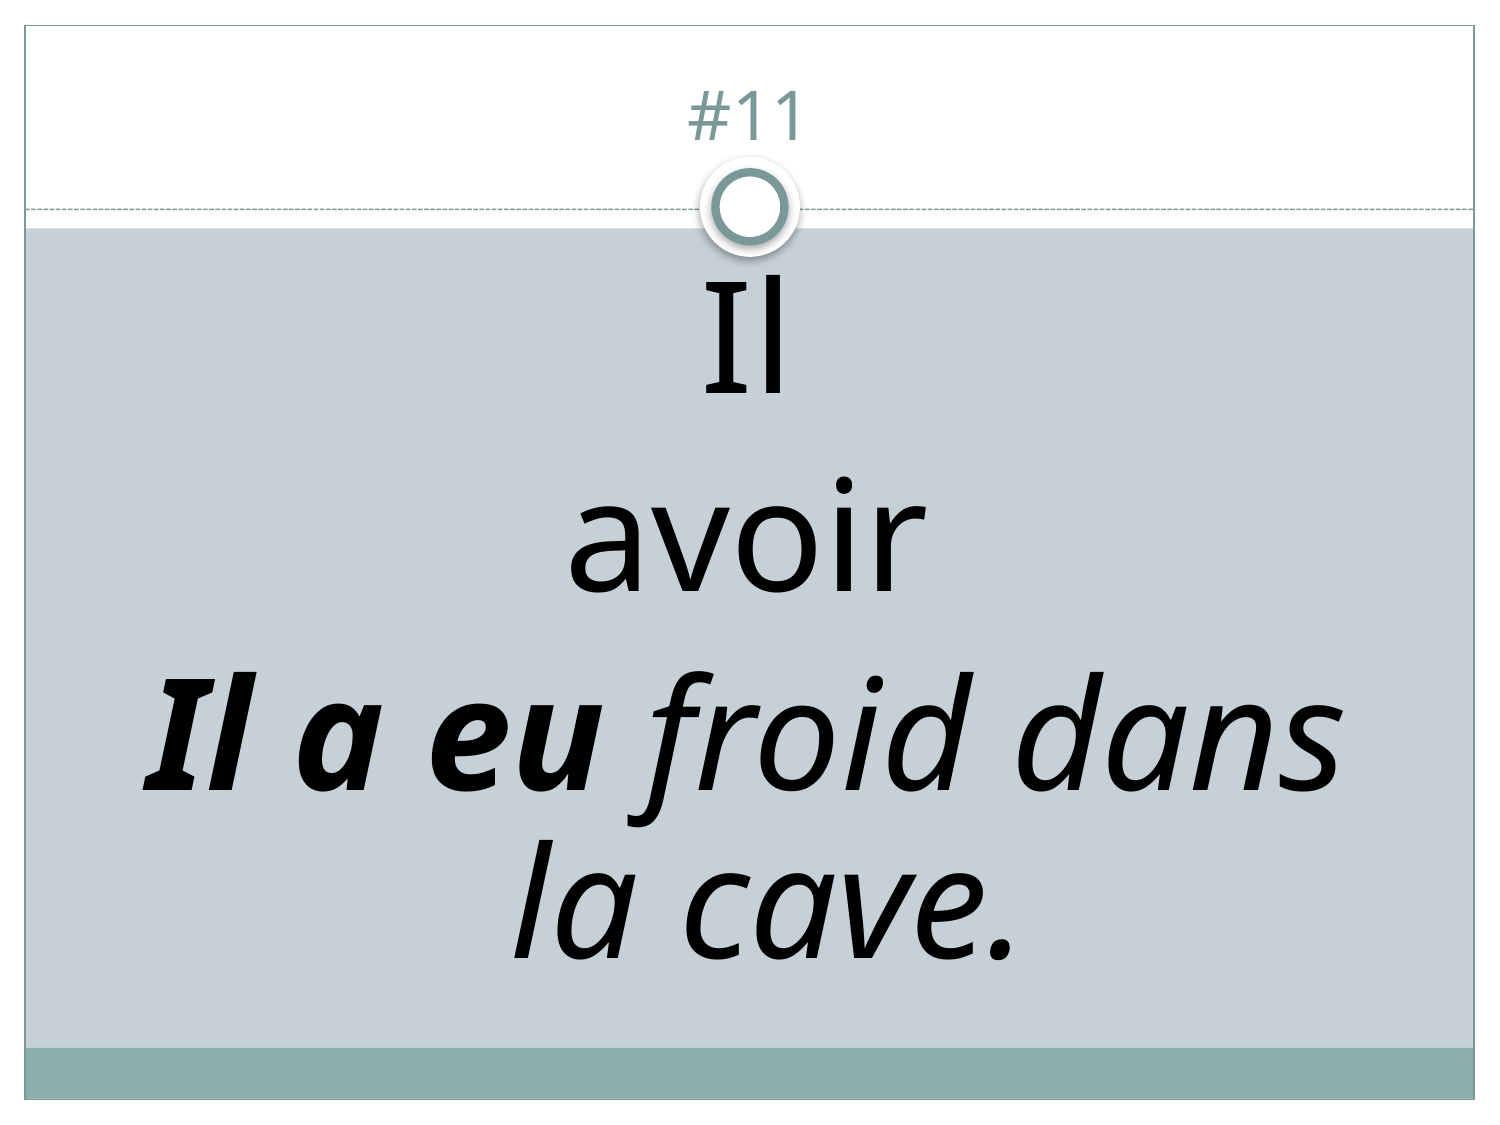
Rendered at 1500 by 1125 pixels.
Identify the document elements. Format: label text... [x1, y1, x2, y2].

title #11 [49, 37, 1450, 162]
list Il avoir Il a eu froid dans la cave. [49, 250, 1445, 1001]
